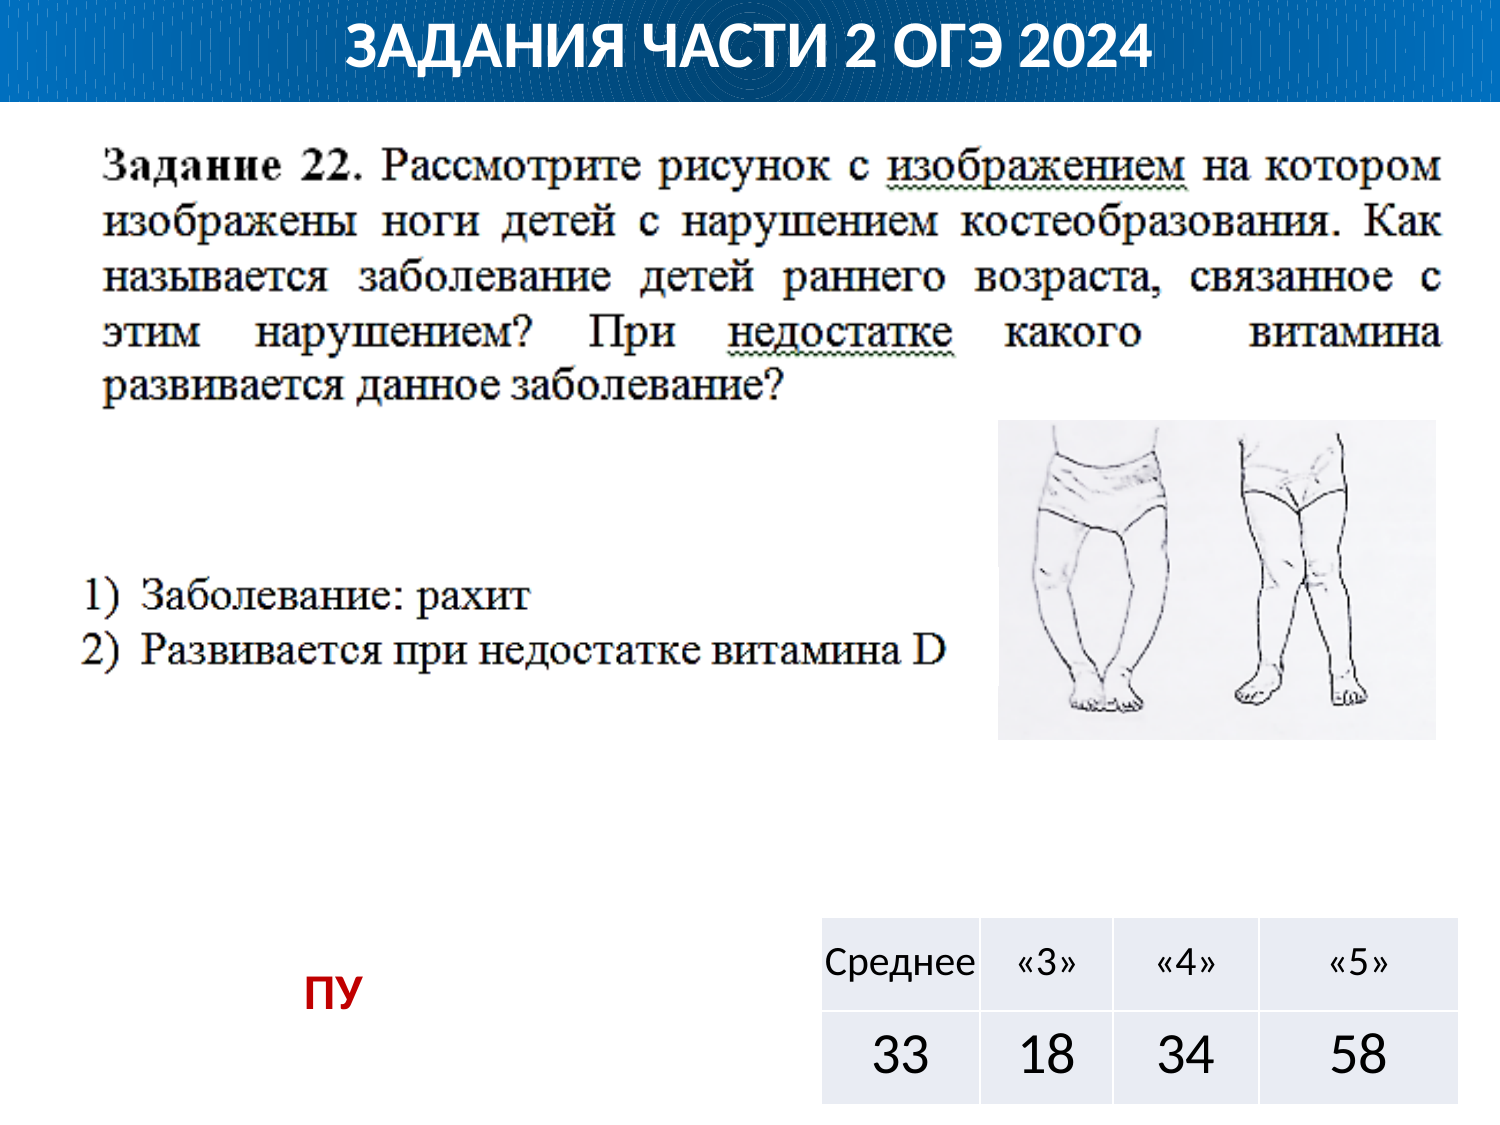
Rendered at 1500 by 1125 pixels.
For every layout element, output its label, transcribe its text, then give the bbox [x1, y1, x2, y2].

table_cell 58 [1260, 1012, 1458, 1104]
table_cell 18 [981, 1012, 1112, 1104]
text_box ПУ [289, 952, 479, 1027]
table_header «4» [1114, 918, 1258, 1010]
table_header «3» [981, 918, 1112, 1010]
table_header Среднее [822, 918, 979, 1010]
picture [76, 136, 1463, 740]
table_cell 34 [1114, 1012, 1258, 1104]
table_header «5» [1260, 918, 1458, 1010]
table_cell 33 [822, 1012, 979, 1104]
text_box ЗАДАНИЯ ЧАСТИ 2 ОГЭ 2024 [0, 0, 1500, 102]
